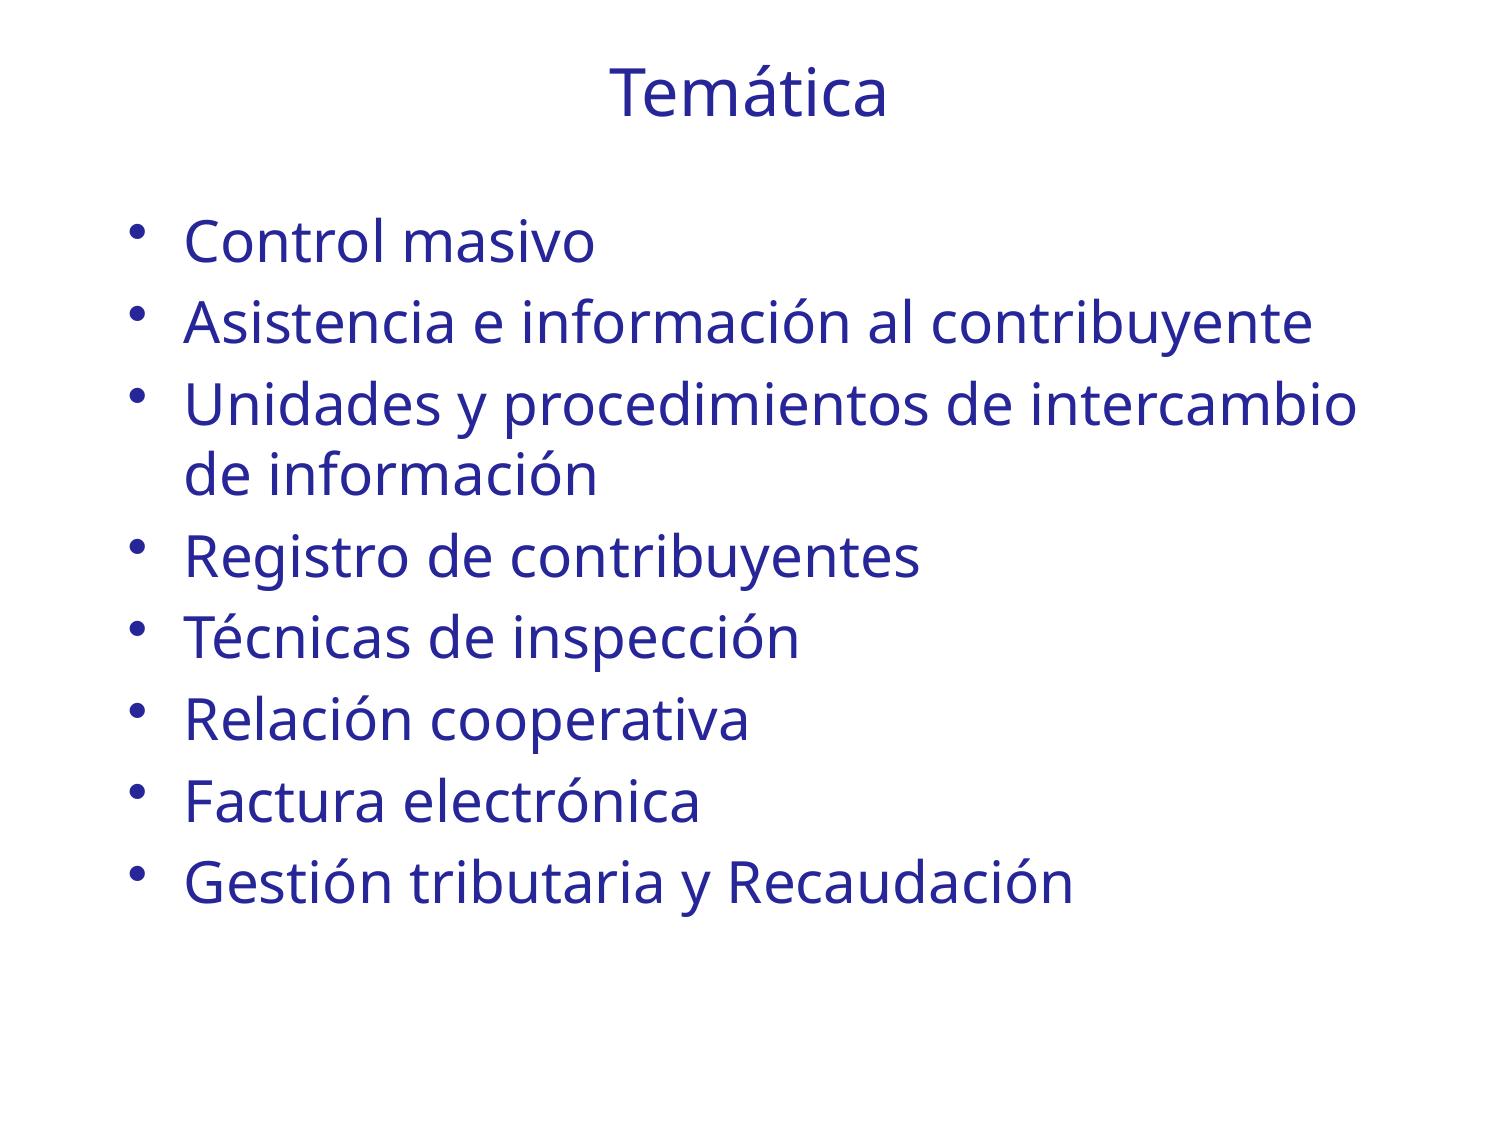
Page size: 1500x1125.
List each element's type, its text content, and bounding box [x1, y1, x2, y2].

title Temática [111, 30, 1388, 150]
list Control masivo Asistencia e información al contribuyente Unidades y procedimientos de intercambio de información Registro de contribuyentes Técnicas de inspección Relación cooperativa Factura electrónica Gestión tributaria y Recaudación [112, 196, 1388, 1001]
